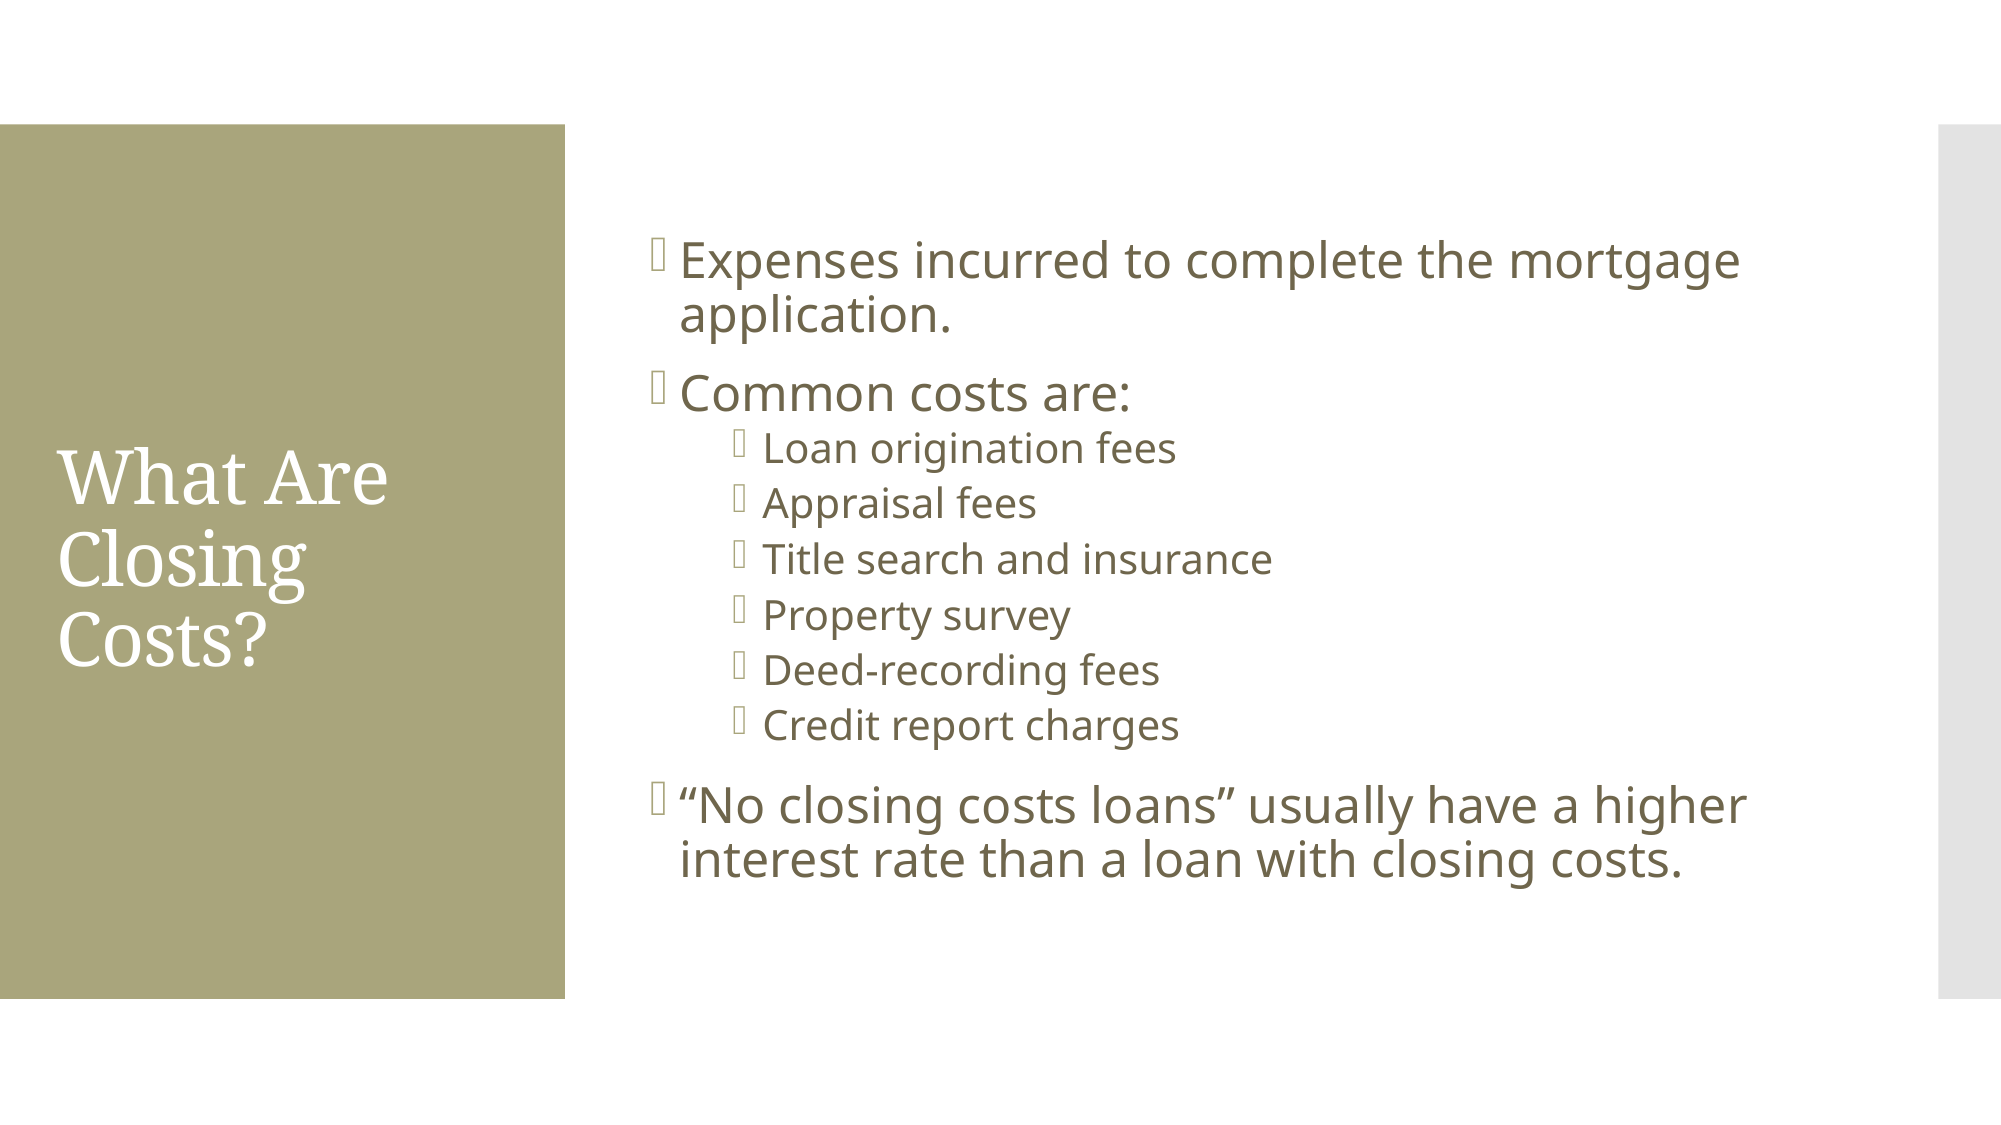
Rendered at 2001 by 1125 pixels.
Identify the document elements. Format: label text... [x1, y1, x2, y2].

title What Are Closing Costs? [41, 184, 525, 940]
list Expenses incurred to complete the mortgage application. Common costs are: Loan origination fees Appraisal fees Title search and insurance Property survey Deed-recording fees Credit report charges “No closing costs loans” usually have a higher interest rate than a loan with closing costs. [634, 141, 1835, 982]
